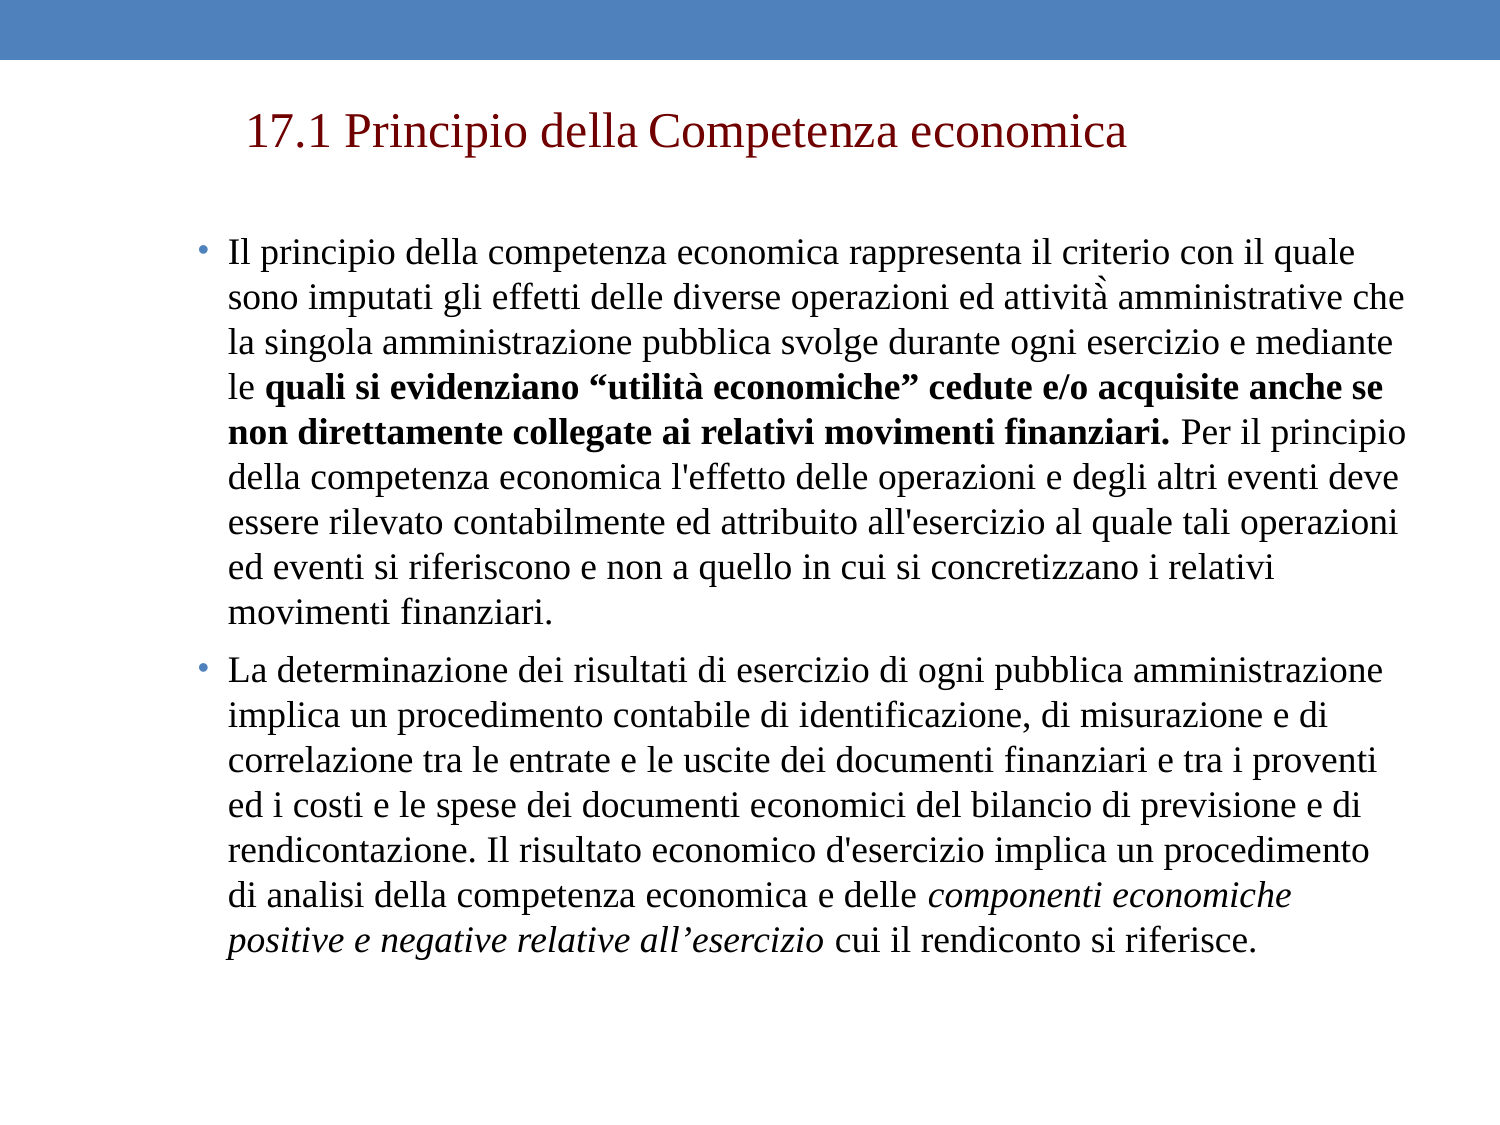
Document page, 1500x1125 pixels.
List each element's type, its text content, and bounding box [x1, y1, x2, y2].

text_box 17.1 Principio della Competenza economica [230, 89, 1376, 285]
list Il principio della competenza economica rappresenta il criterio con il quale sono imputati gli effetti delle diverse operazioni ed attività̀ amministrative che la singola amministrazione pubblica svolge durante ogni esercizio e mediante le quali si evidenziano “utilità economiche” cedute e/o acquisite anche se non direttamente collegate ai relativi movimenti finanziari. Per il principio della competenza economica l'effetto delle operazioni e degli altri eventi deve essere rilevato contabilmente ed attribuito all'esercizio al quale tali operazioni ed eventi si riferiscono e non a quello in cui si concretizzano i relativi movimenti finanziari. La determinazione dei risultati di esercizio di ogni pubblica amministrazione implica un procedimento contabile di identificazione, di misurazione e di correlazione tra le entrate e le uscite dei documenti finanziari e tra i proventi ed i costi e le spese dei documenti economici del bilancio di previsione e di rendicontazione. Il risultato economico d'esercizio implica un procedimento di analisi della competenza economica e delle componenti economiche positive e negative relative all’esercizio cui il rendiconto si riferisce. [183, 219, 1424, 764]
